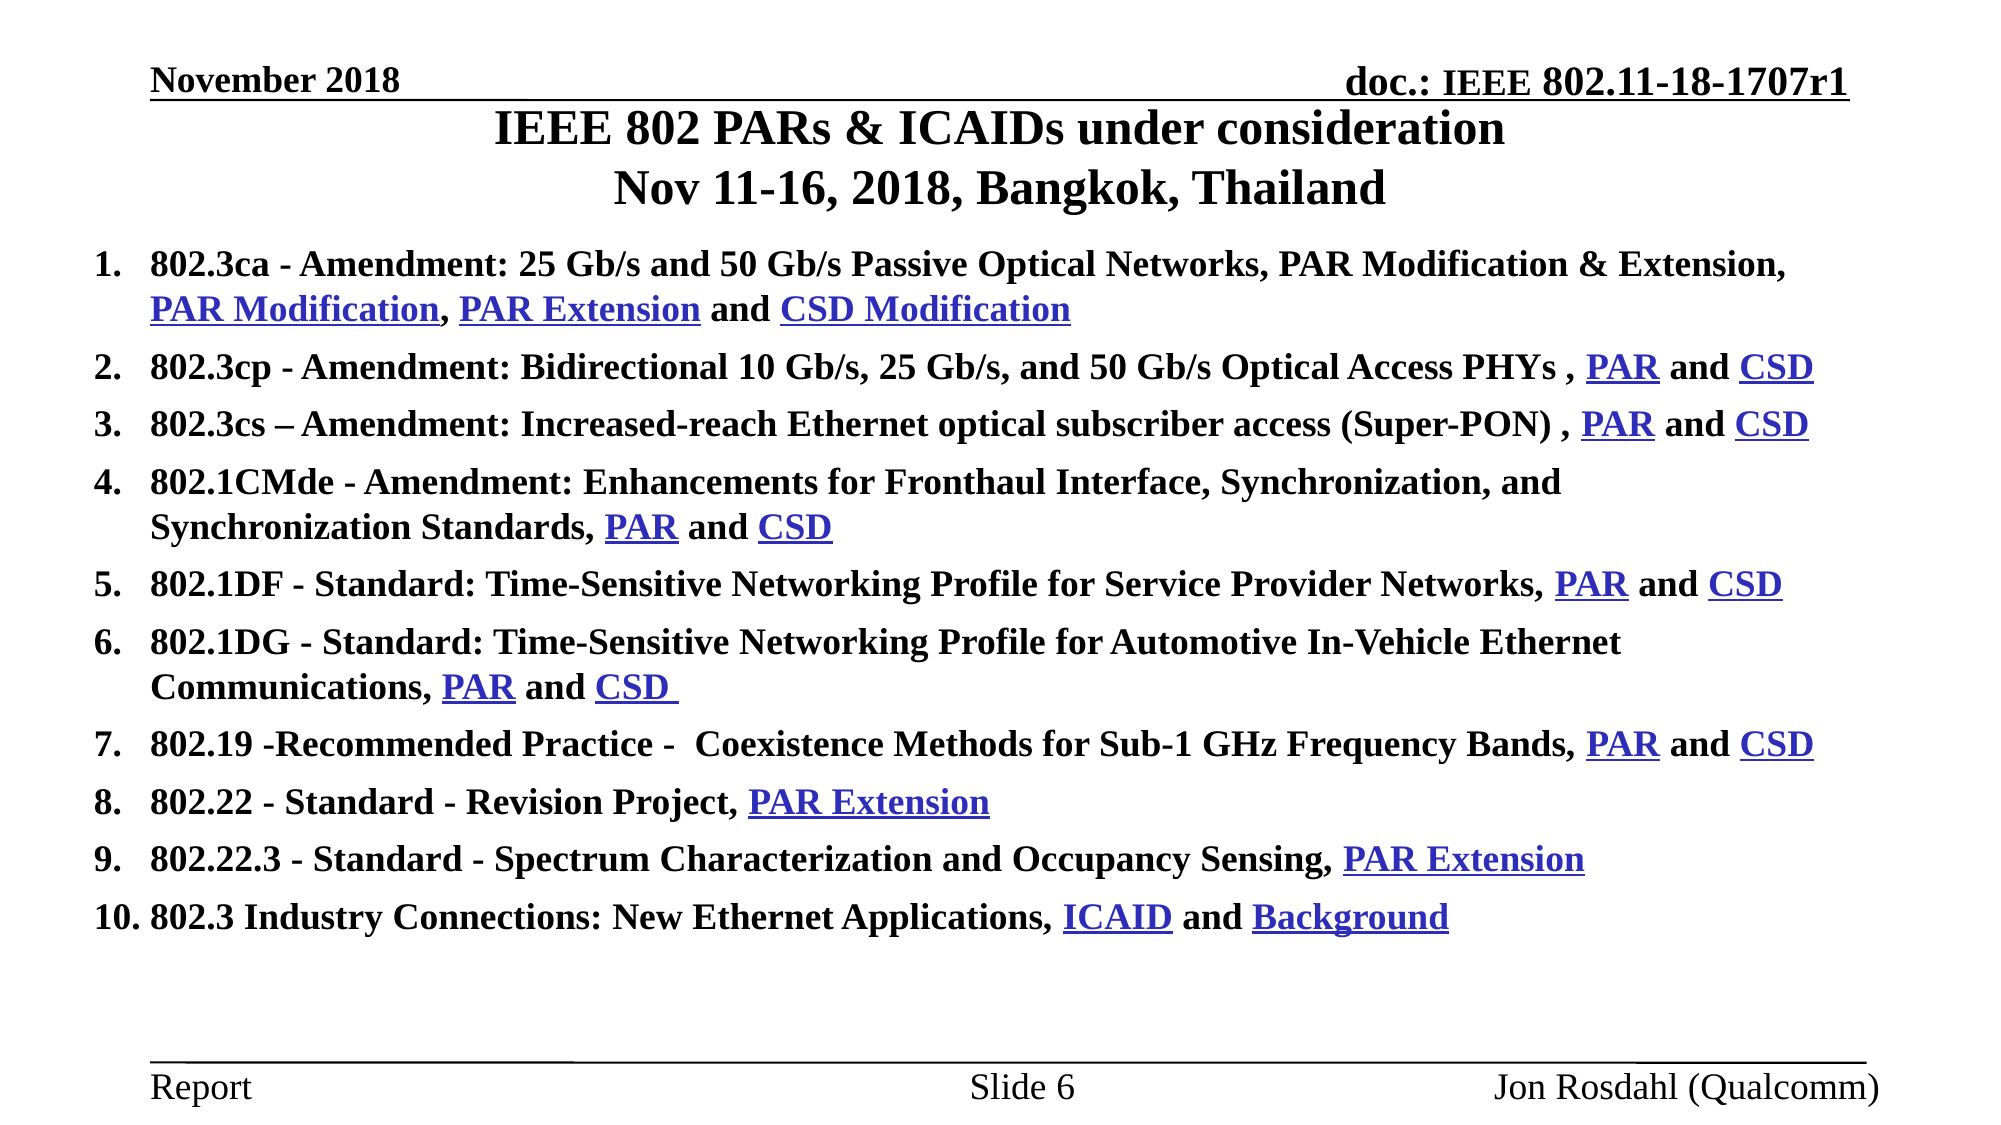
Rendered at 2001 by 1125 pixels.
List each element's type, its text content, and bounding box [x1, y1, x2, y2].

footer Jon Rosdahl (Qualcomm) [1436, 1061, 1881, 1108]
slide_number Slide 6 [950, 1061, 1095, 1125]
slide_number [149, 49, 431, 100]
title IEEE 802 PARs & ICAIDs under consideration Nov 11-16, 2018, Bangkok, Thailand [149, 112, 1850, 197]
list 802.3ca - Amendment: 25 Gb/s and 50 Gb/s Passive Optical Networks, PAR Modification & Extension, PAR Modification, PAR Extension and CSD Modification 802.3cp - Amendment: Bidirectional 10 Gb/s, 25 Gb/s, and 50 Gb/s Optical Access PHYs , PAR and CSD 802.3cs – Amendment: Increased-reach Ethernet optical subscriber access (Super-PON) , PAR and CSD 802.1CMde - Amendment: Enhancements for Fronthaul Interface, Synchronization, and Synchronization Standards, PAR and CSD 802.1DF - Standard: Time-Sensitive Networking Profile for Service Provider Networks, PAR and CSD 802.1DG - Standard: Time-Sensitive Networking Profile for Automotive In-Vehicle Ethernet Communications, PAR and CSD 802.19 -Recommended Practice - Coexistence Methods for Sub-1 GHz Frequency Bands, PAR and CSD 802.22 - Standard - Revision Project, PAR Extension 802.22.3 - Standard - Spectrum Characterization and Occupancy Sensing, PAR Extension 802.3 Industry Connections: New Ethernet Applications, ICAID and Background [78, 231, 1910, 1063]
